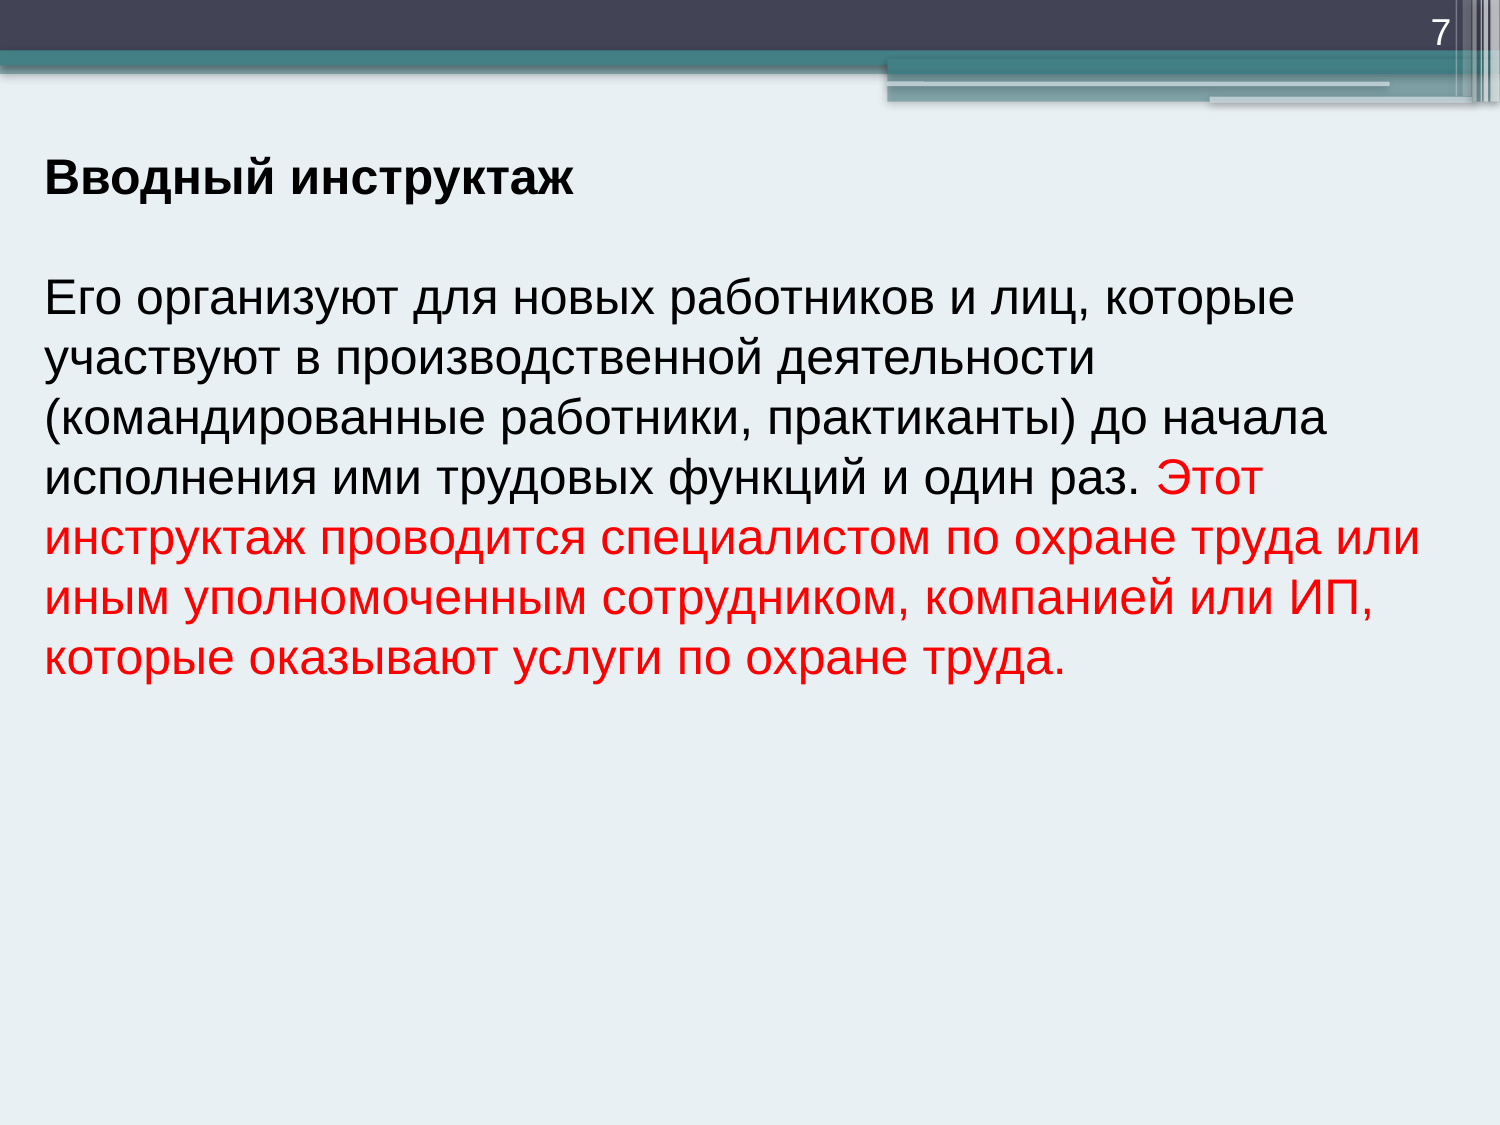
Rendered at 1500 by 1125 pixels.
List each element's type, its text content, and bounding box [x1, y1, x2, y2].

slide_number 7 [1341, 0, 1466, 61]
text_box Вводный инструктаж Его организуют для новых работников и лиц, которые участвуют в производственной деятельности (командированные работники, практиканты) до начала исполнения ими трудовых функций и один раз. Этот инструктаж проводится специалистом по охране труда или иным уполномоченным сотрудником, компанией или ИП, которые оказывают услуги по охране труда. [29, 137, 1459, 692]
